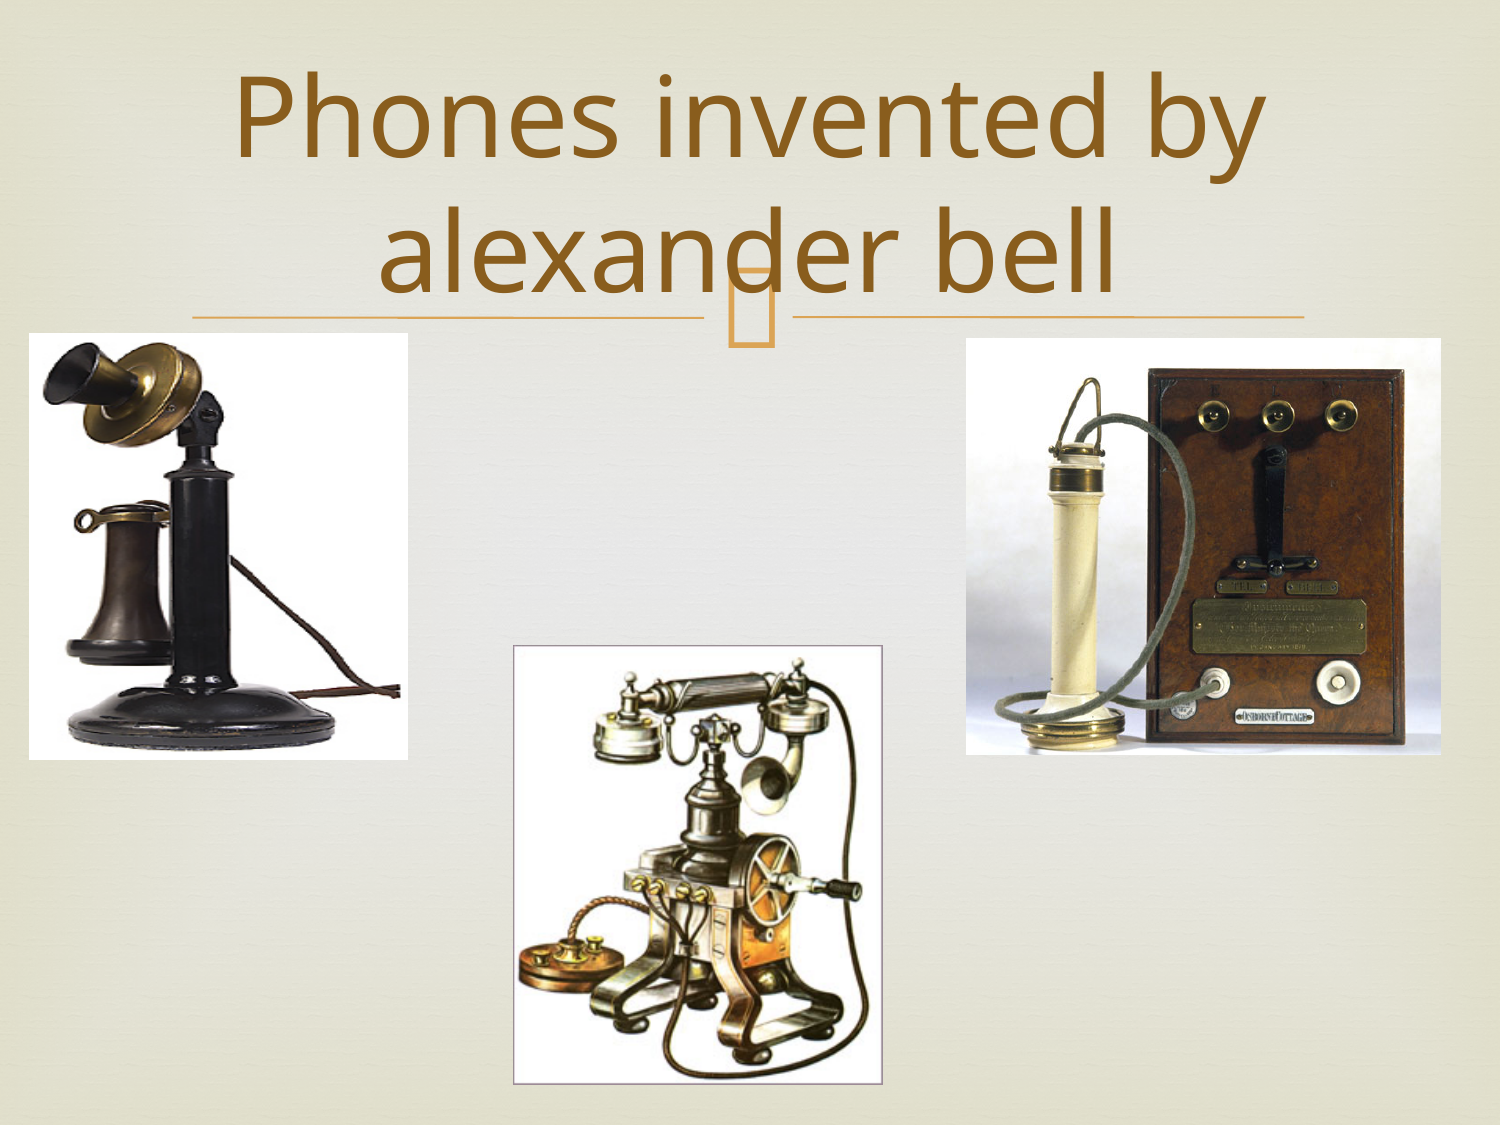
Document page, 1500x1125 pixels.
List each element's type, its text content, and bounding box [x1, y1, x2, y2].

picture [28, 333, 408, 760]
picture [965, 337, 1442, 756]
title Phones invented by alexander bell [112, 93, 1386, 267]
picture [513, 644, 883, 1085]
